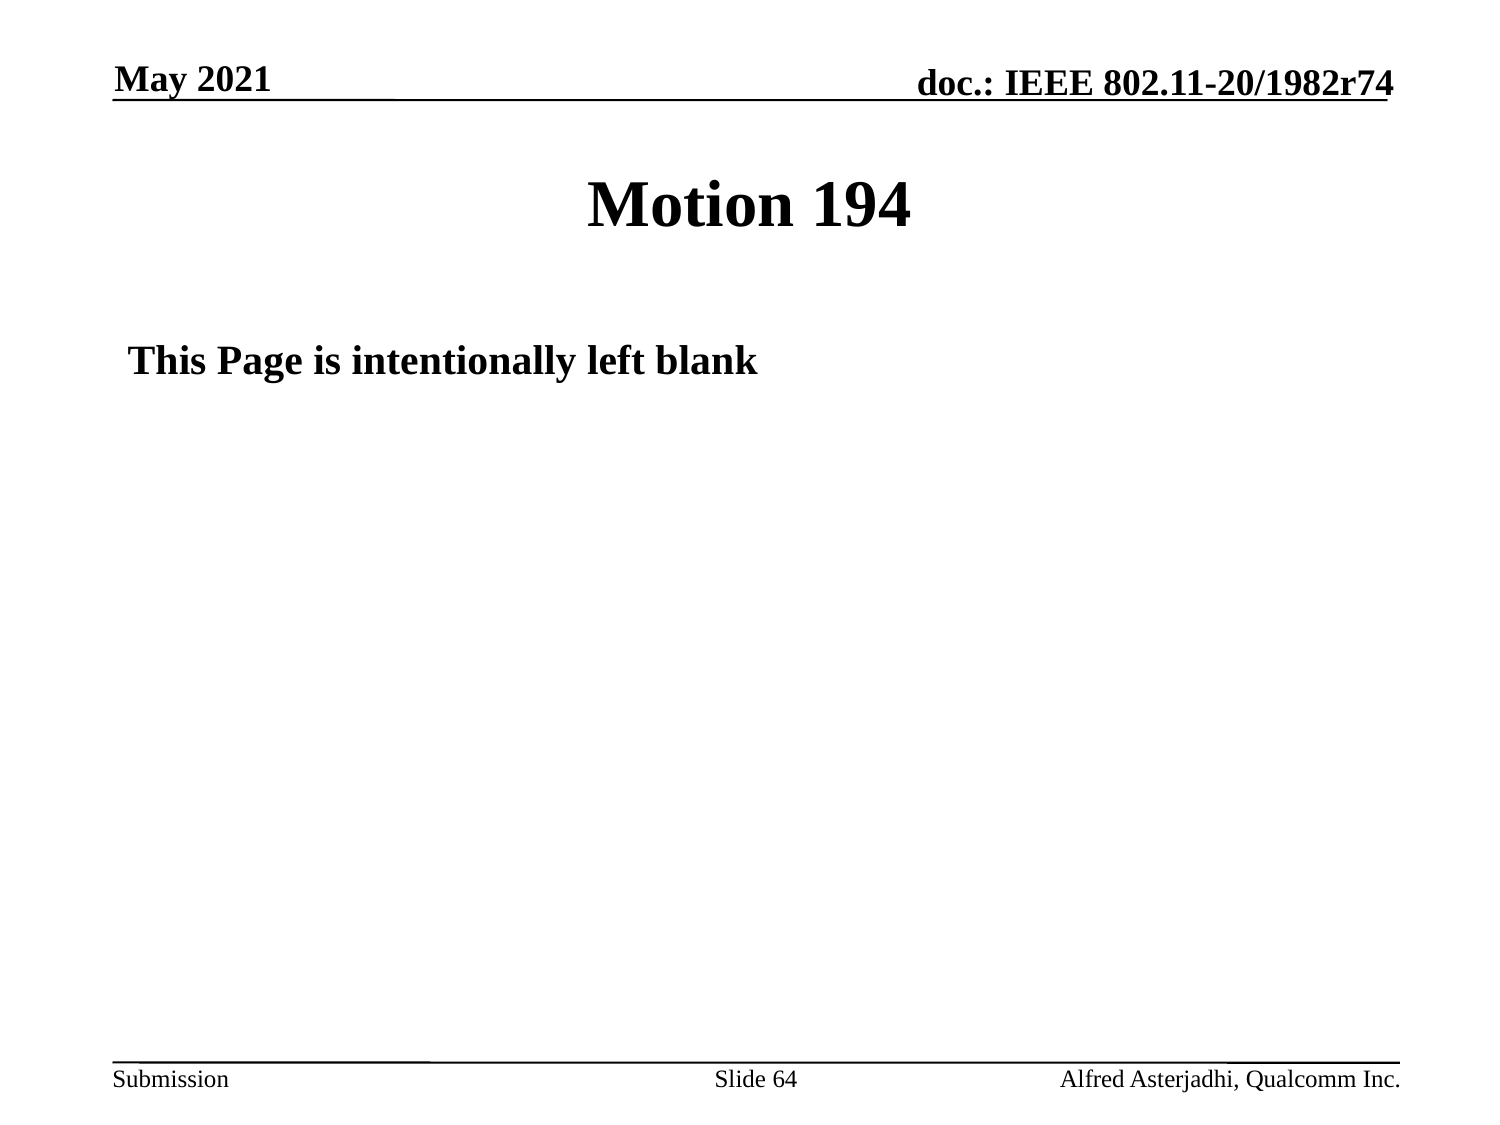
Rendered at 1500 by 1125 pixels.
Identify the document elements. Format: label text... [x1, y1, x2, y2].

footer Alfred Asterjadhi, Qualcomm Inc. [878, 1061, 1402, 1093]
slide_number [114, 54, 423, 100]
title Motion 194 [112, 112, 1388, 288]
list This Page is intentionally left blank [112, 324, 1388, 1000]
slide_number Slide 64 [712, 1061, 800, 1123]
